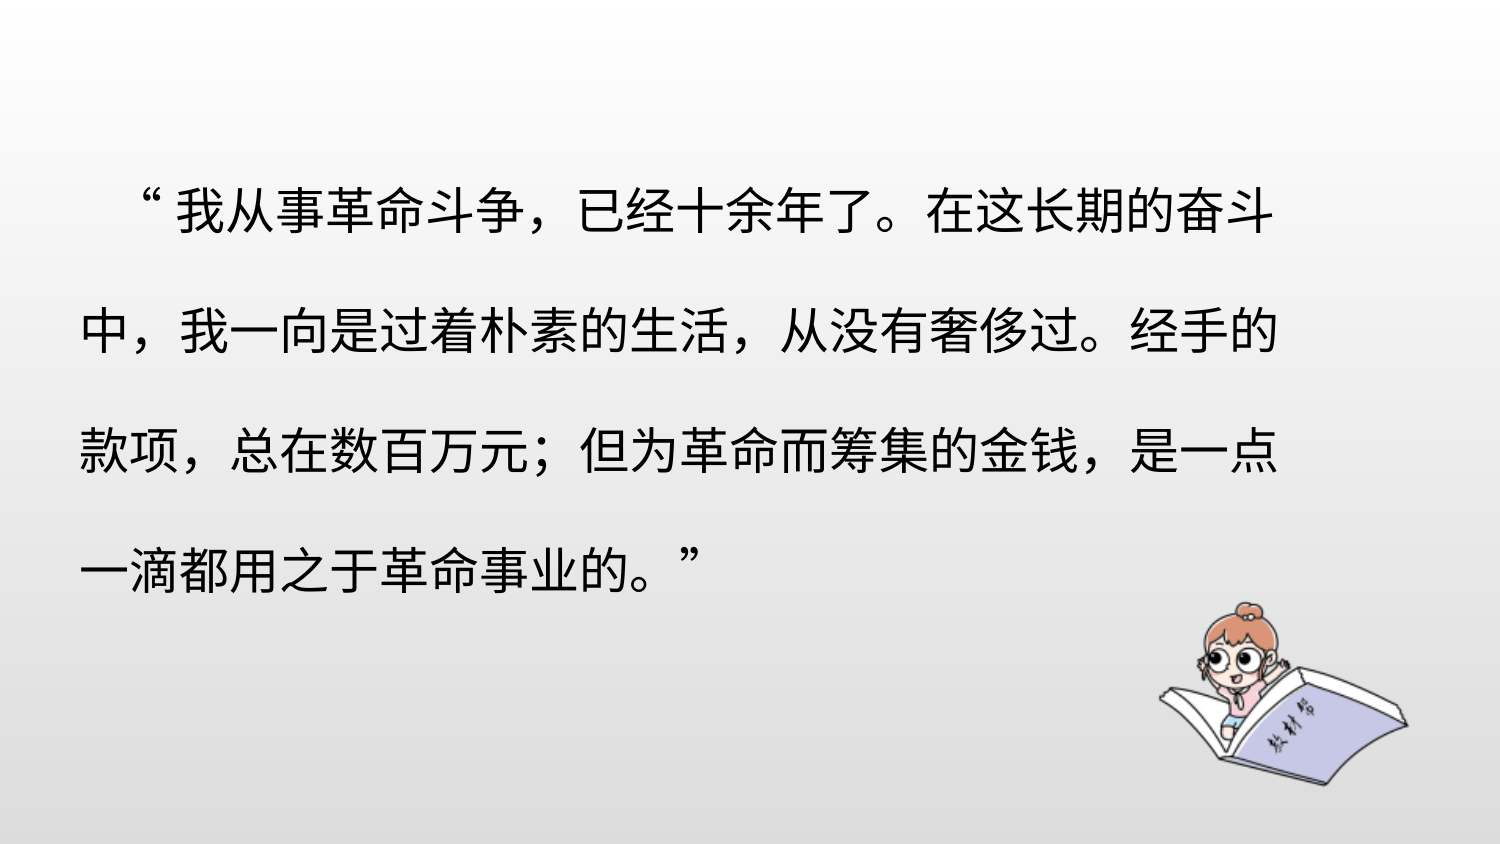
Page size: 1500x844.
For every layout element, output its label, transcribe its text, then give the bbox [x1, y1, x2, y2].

picture [1111, 598, 1450, 792]
text_box “我从事革命斗争，已经十余年了。在这长期的奋斗中，我一向是过着朴素的生活，从没有奢侈过。经手的款项，总在数百万元；但为革命而筹集的金钱，是一点一滴都用之于革命事业的。” [68, 113, 1324, 606]
